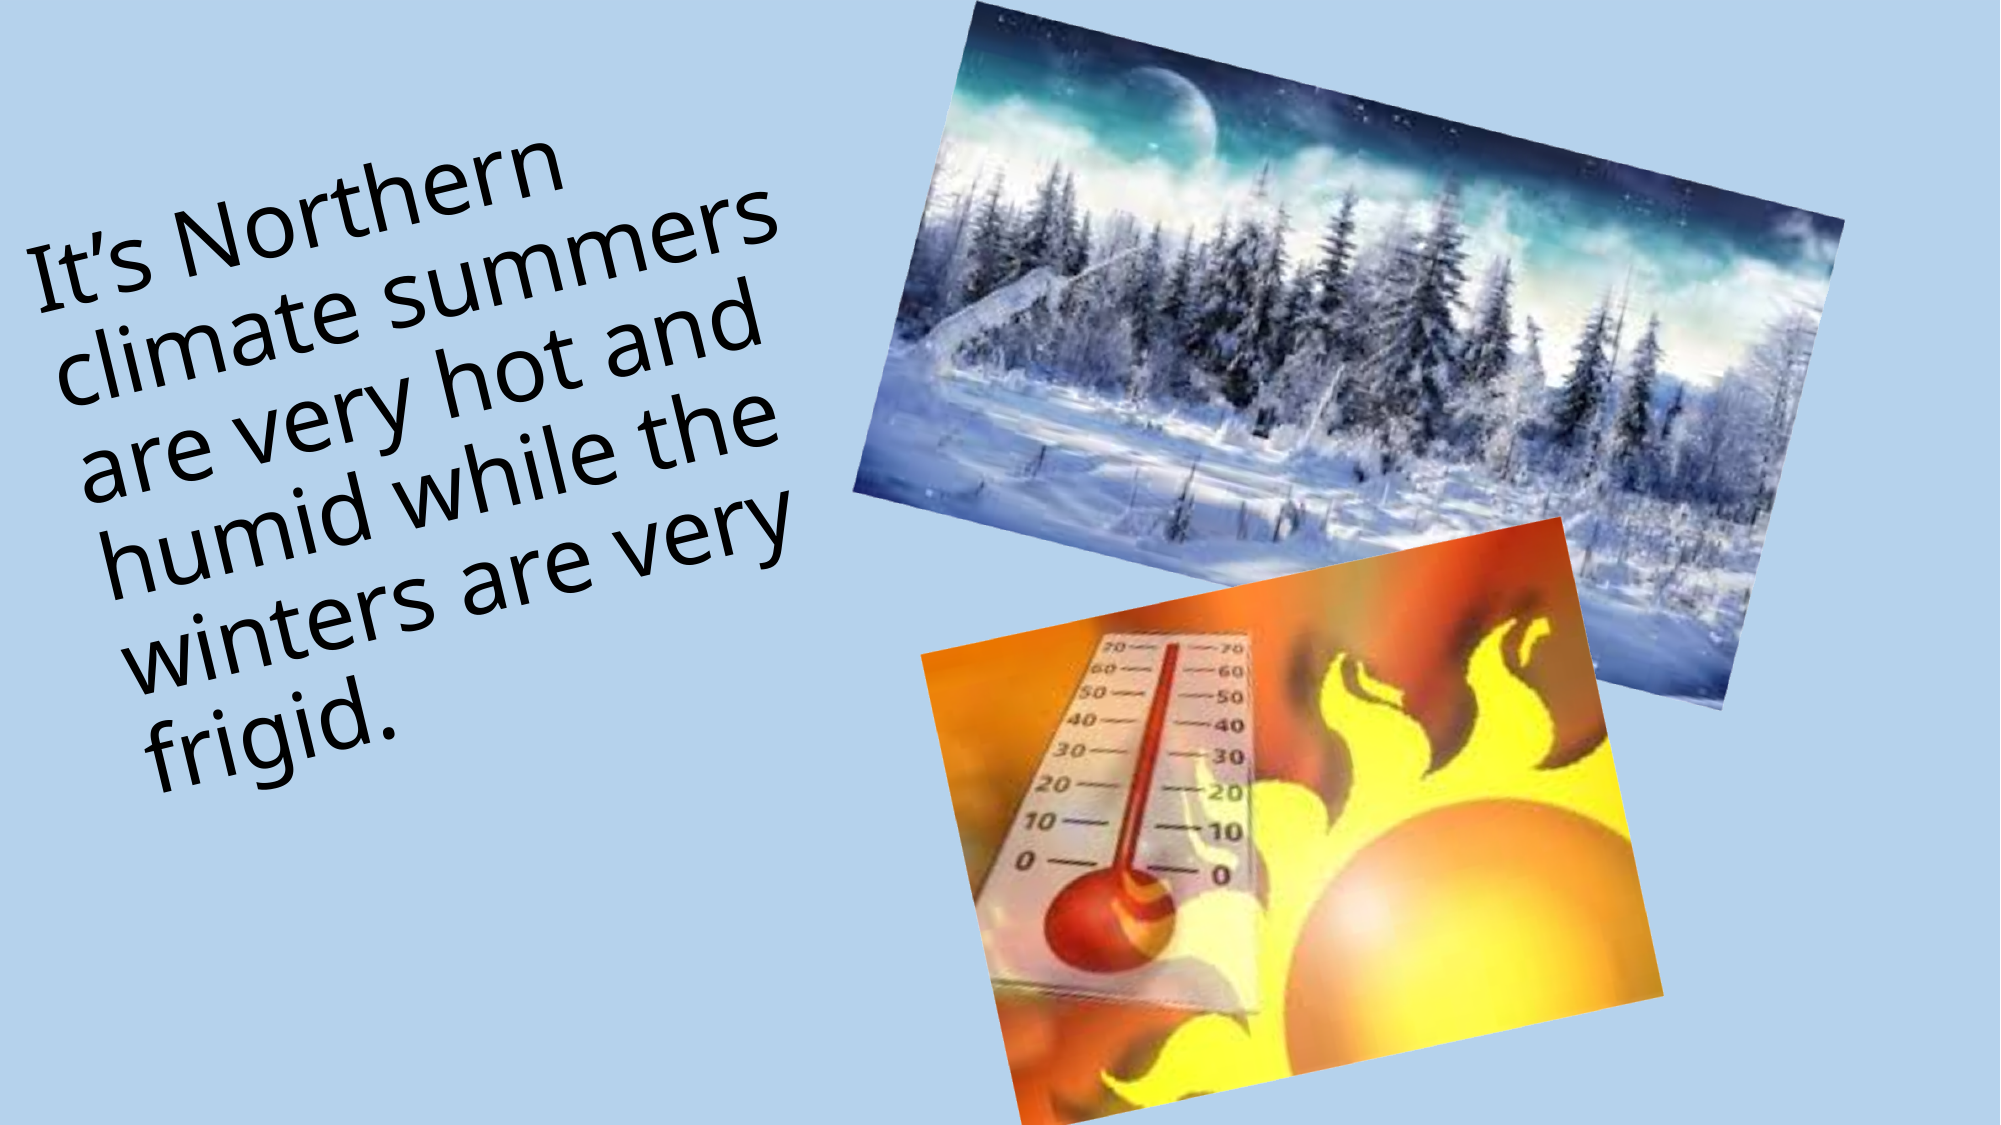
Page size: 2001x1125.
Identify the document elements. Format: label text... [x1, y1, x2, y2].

picture [854, 2, 1844, 1125]
title It’s Northern climate summers are very hot and humid while the winters are very frigid. [0, 29, 932, 841]
